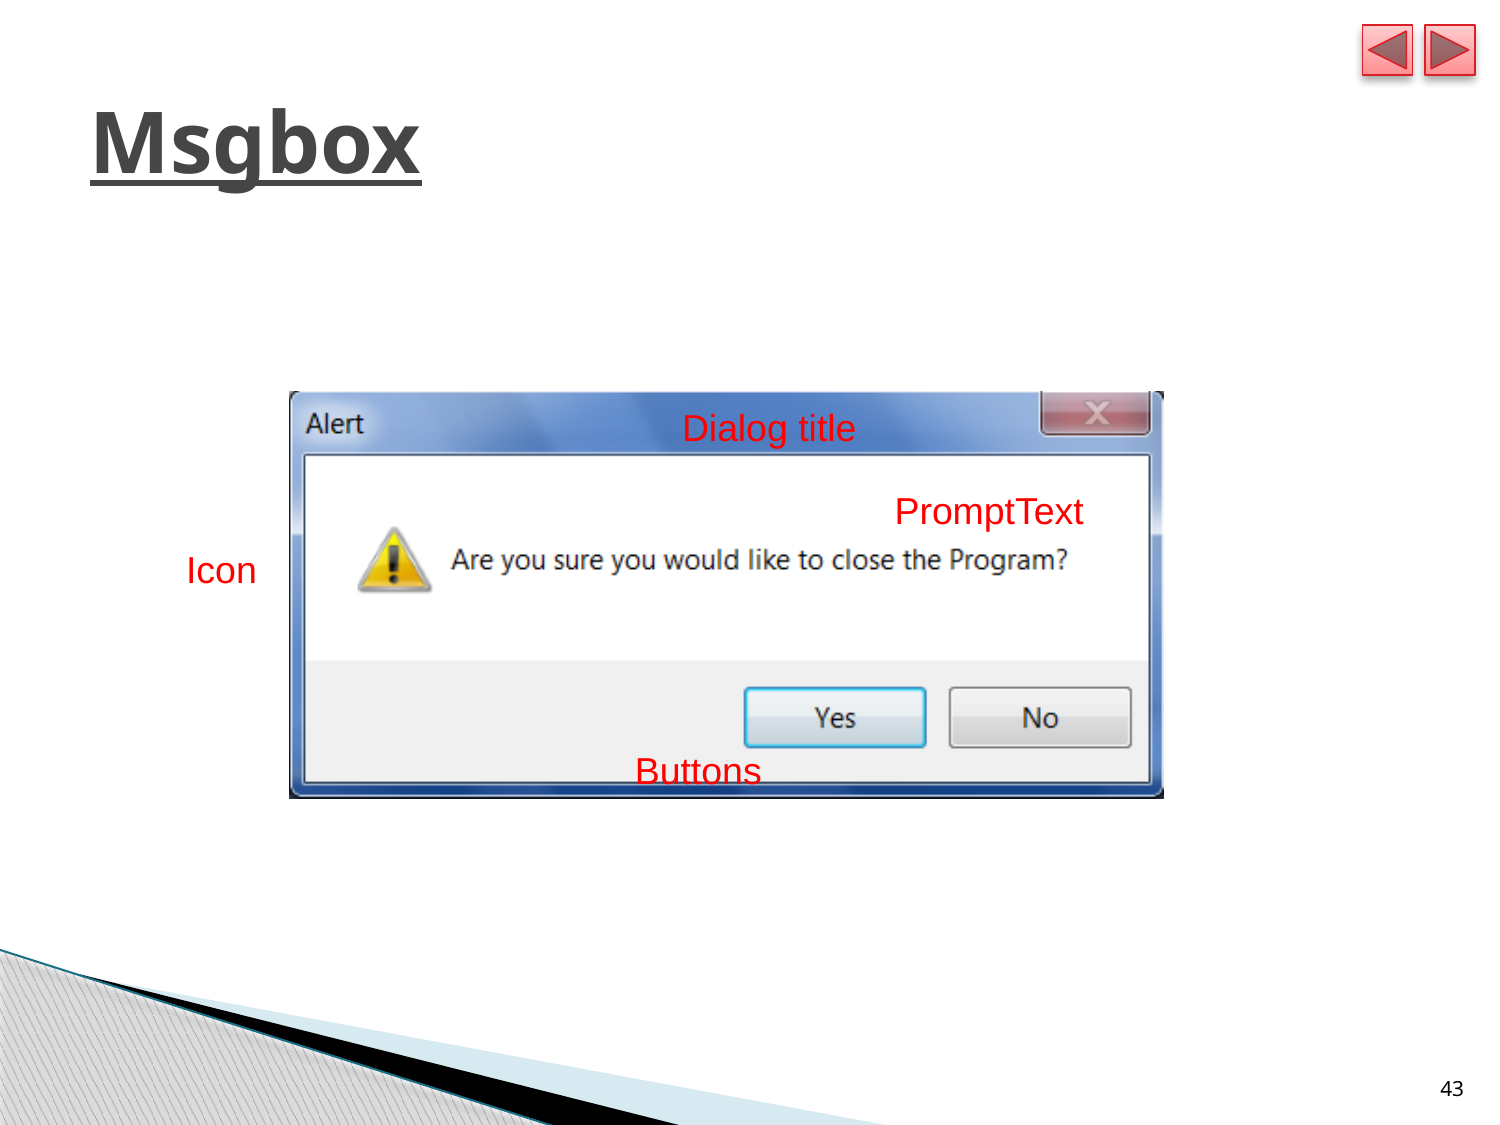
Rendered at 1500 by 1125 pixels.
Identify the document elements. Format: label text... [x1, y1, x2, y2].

title Msgbox [75, 45, 1425, 233]
text_box Icon [171, 538, 283, 599]
picture [288, 391, 1164, 799]
slide_number 43 [1418, 1051, 1479, 1112]
